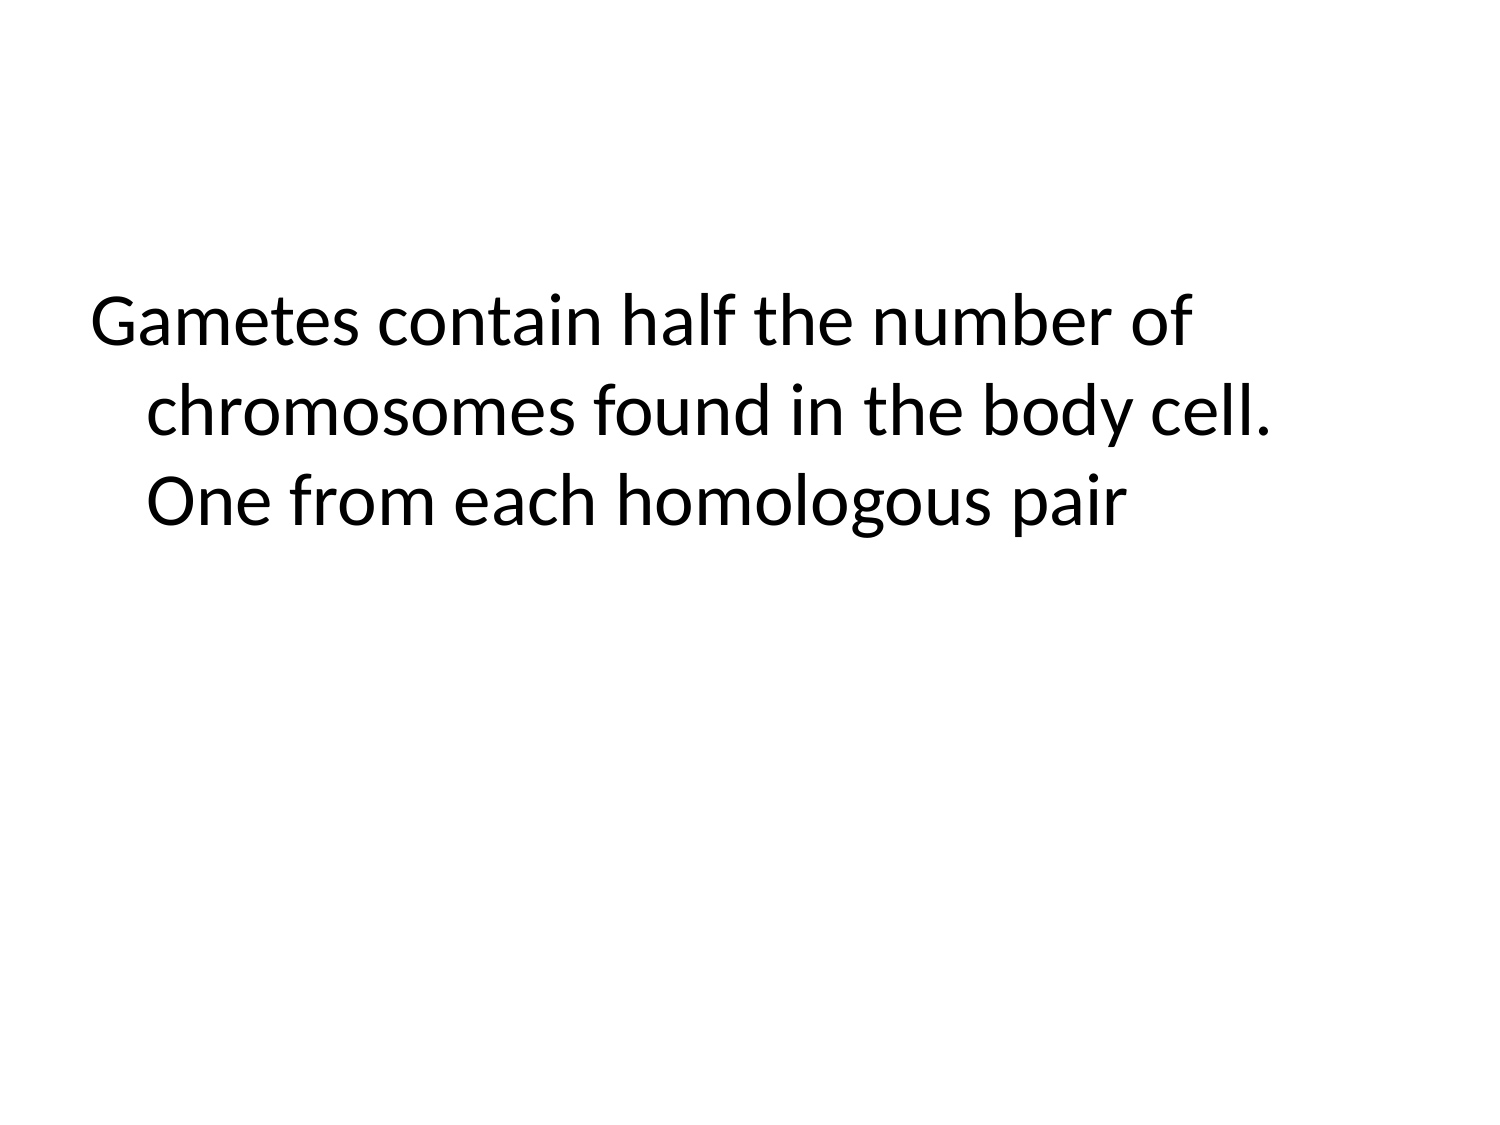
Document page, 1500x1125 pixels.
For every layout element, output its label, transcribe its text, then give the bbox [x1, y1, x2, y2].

list Gametes contain half the number of chromosomes found in the body cell. One from each homologous pair [75, 262, 1425, 1005]
